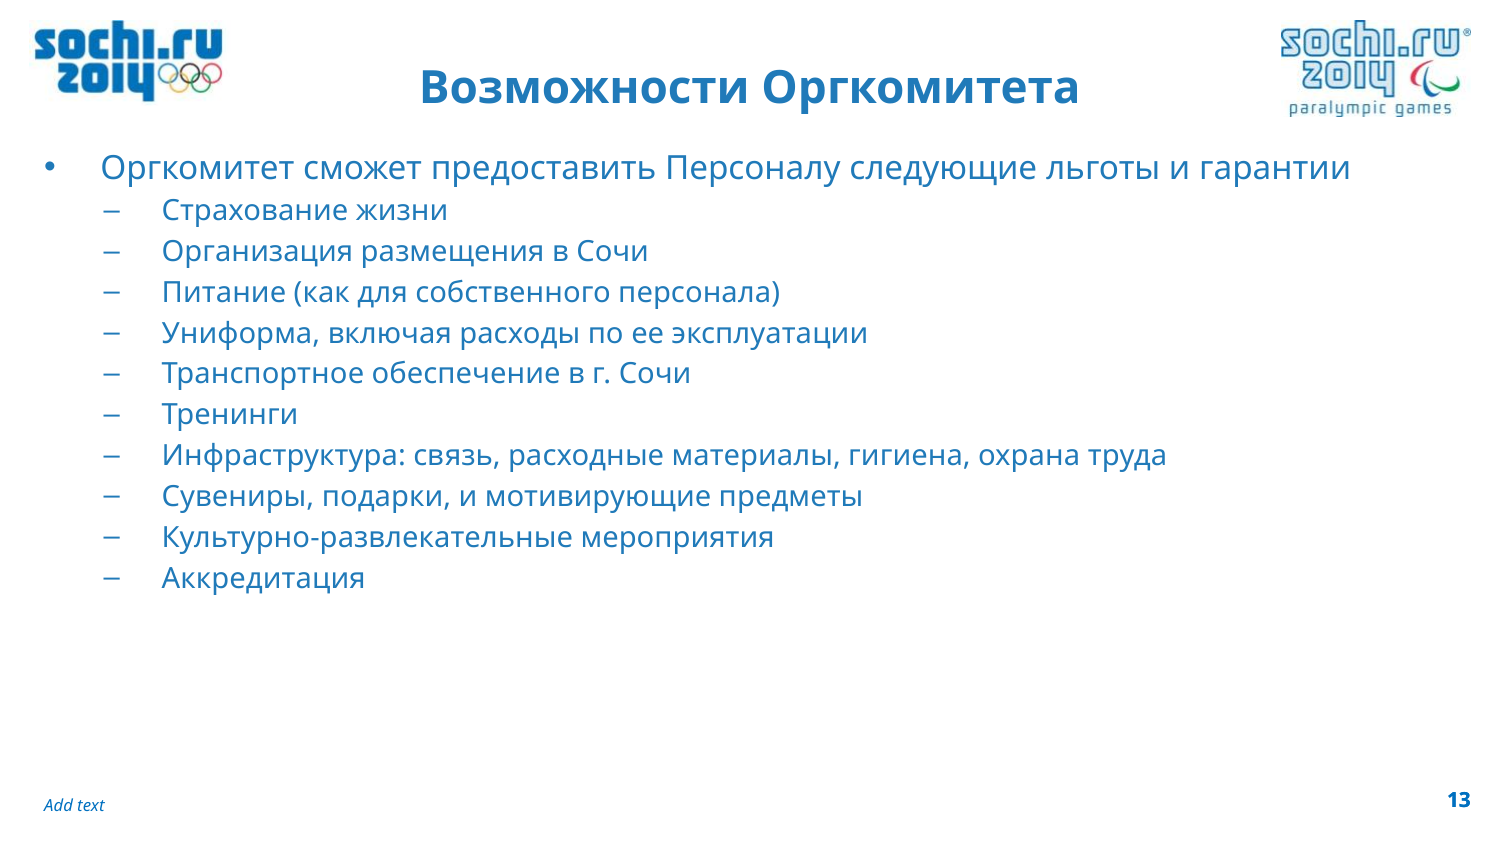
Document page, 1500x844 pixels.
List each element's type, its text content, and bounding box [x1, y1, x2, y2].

picture [29, 20, 231, 106]
picture [1281, 20, 1471, 117]
title Возможности Оргкомитета [230, 43, 1270, 127]
list Оргкомитет сможет предоставить Персоналу следующие льготы и гарантии Страхование жизни Организация размещения в Сочи Питание (как для собственного персонала) Униформа, включая расходы по ее эксплуатации Транспортное обеспечение в г. Сочи Тренинги Инфраструктура: связь, расходные материалы, гигиена, охрана труда Сувениры, подарки, и мотивирующие предметы Культурно-развлекательные мероприятия Аккредитация [29, 138, 1471, 679]
